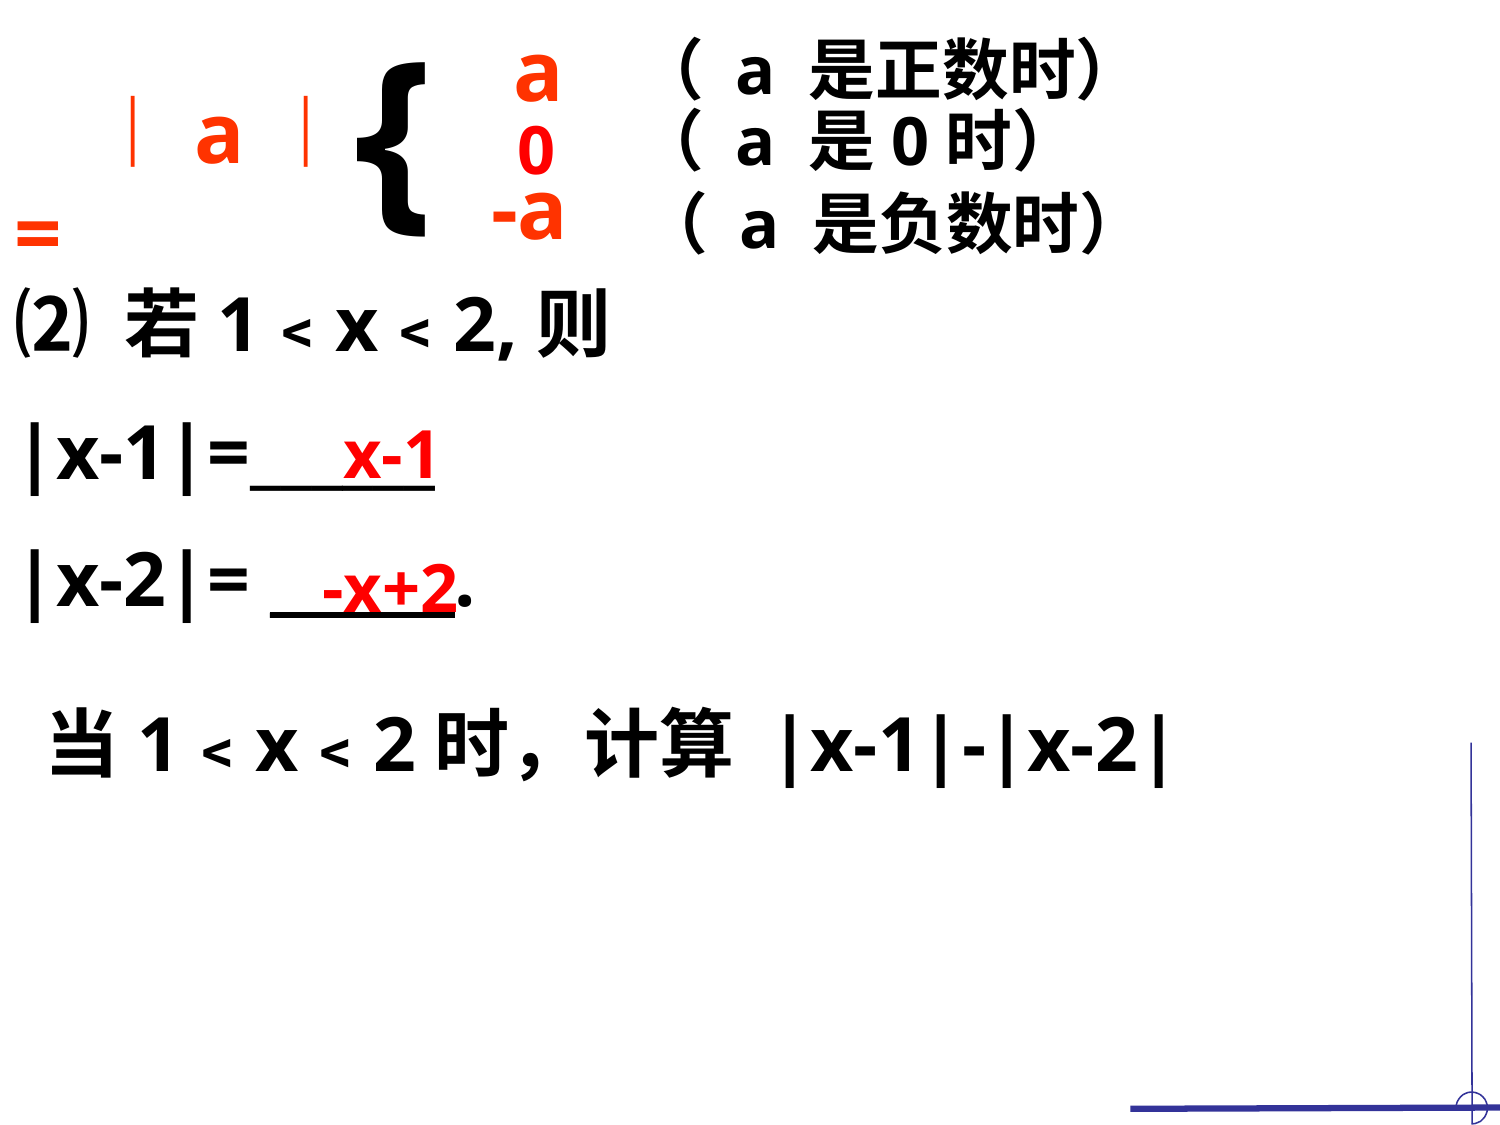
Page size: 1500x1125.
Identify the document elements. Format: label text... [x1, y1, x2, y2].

text_box （ a 是正数时） [622, 20, 1356, 116]
text_box （ a 是0时） [622, 91, 1316, 186]
text_box { [340, 0, 553, 253]
text_box a [498, 10, 579, 126]
text_box ⑵ 若1﹤x﹤2,则 |x-1|=______ |x-2|= ______. [0, 269, 1288, 629]
text_box （ a 是负数时） [626, 174, 1319, 269]
text_box -a [476, 149, 583, 264]
text_box 当1﹤x﹤2时，计算 |x-1|-|x-2| [29, 689, 1195, 795]
text_box 0 [502, 100, 666, 196]
text_box x-1 [328, 404, 480, 500]
text_box -x+2 [307, 538, 524, 634]
text_box ︱a︱= [0, 72, 403, 430]
